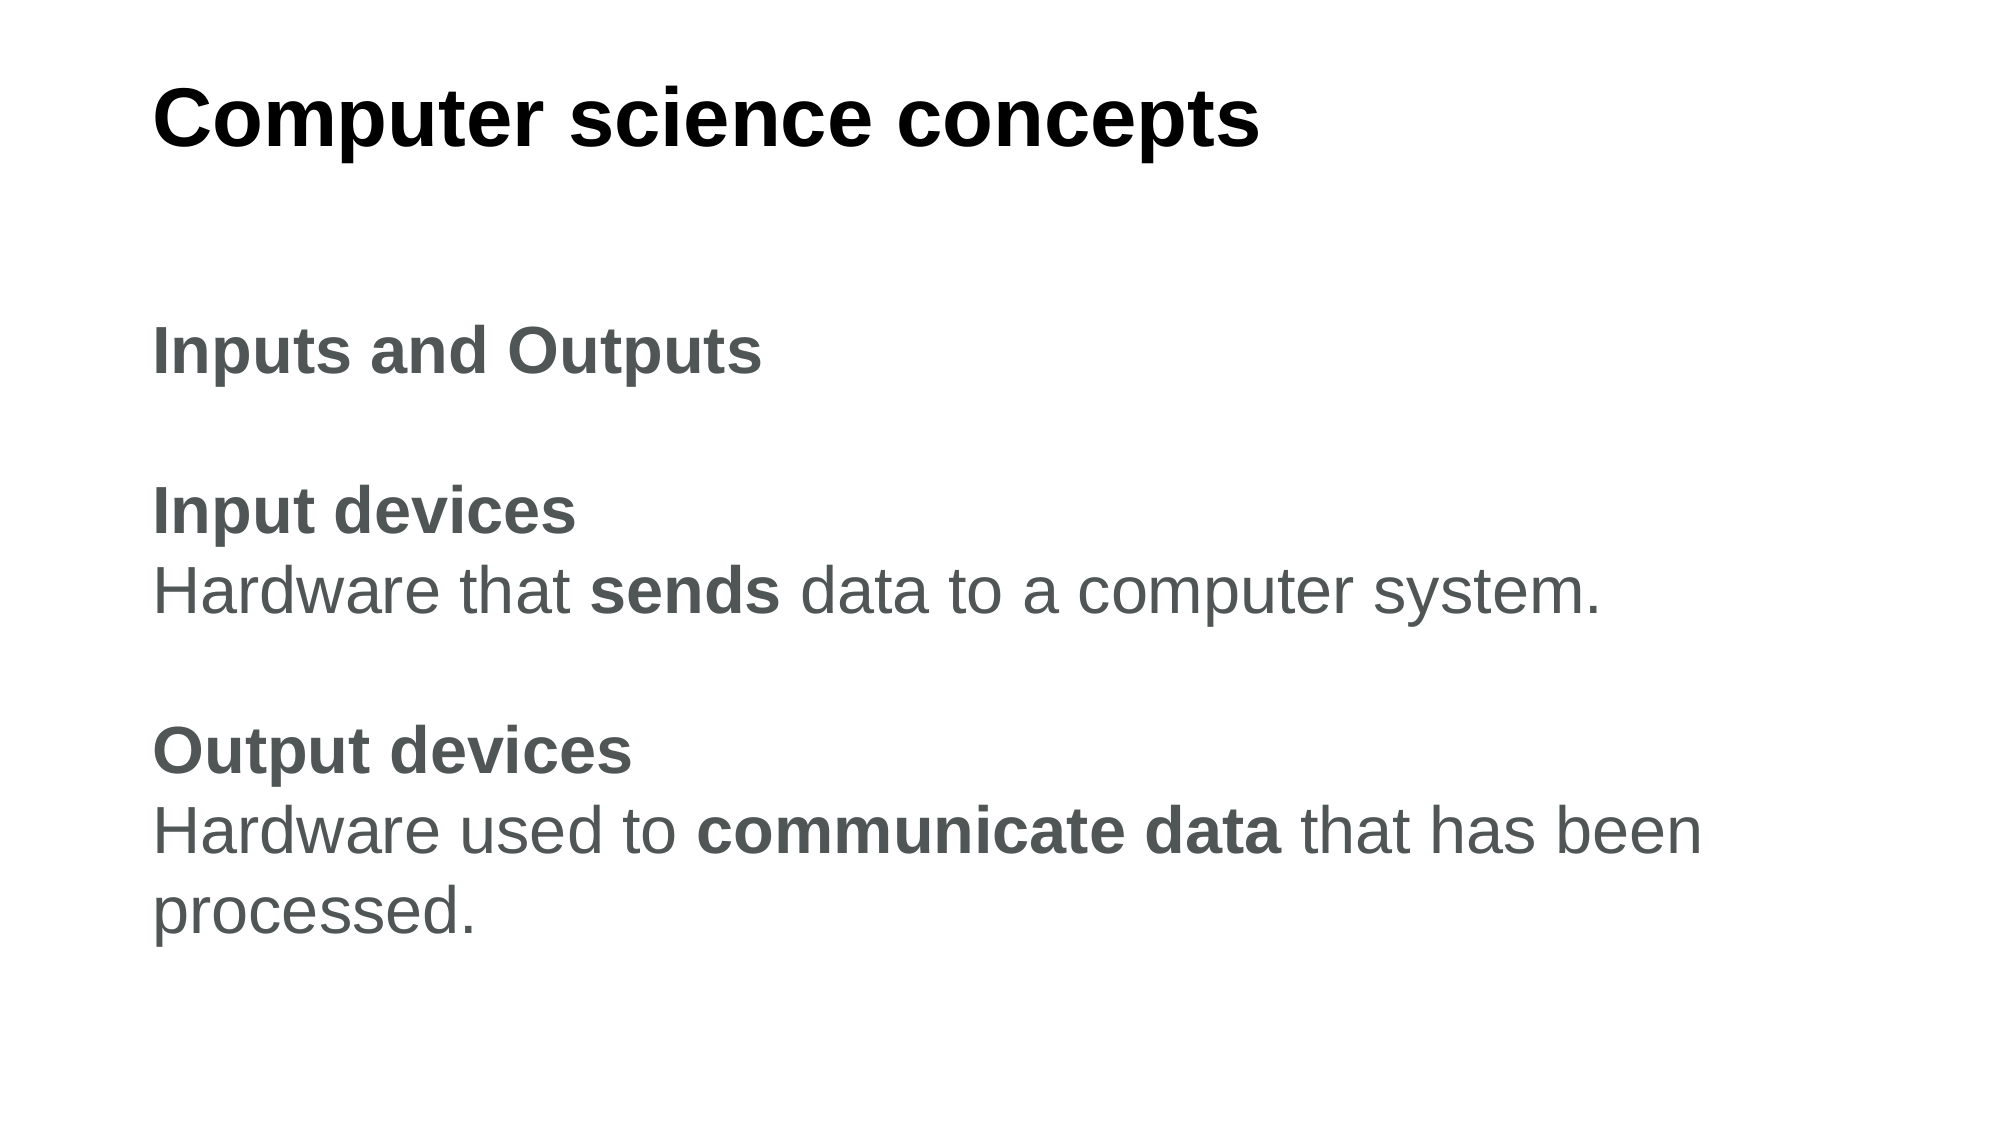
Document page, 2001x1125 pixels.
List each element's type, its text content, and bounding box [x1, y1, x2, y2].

list Inputs and Outputs Input devices Hardware that sends data to a computer system. Output devices Hardware used to communicate data that has been processed. [137, 299, 1863, 1014]
title Computer science concepts [137, 59, 1863, 278]
